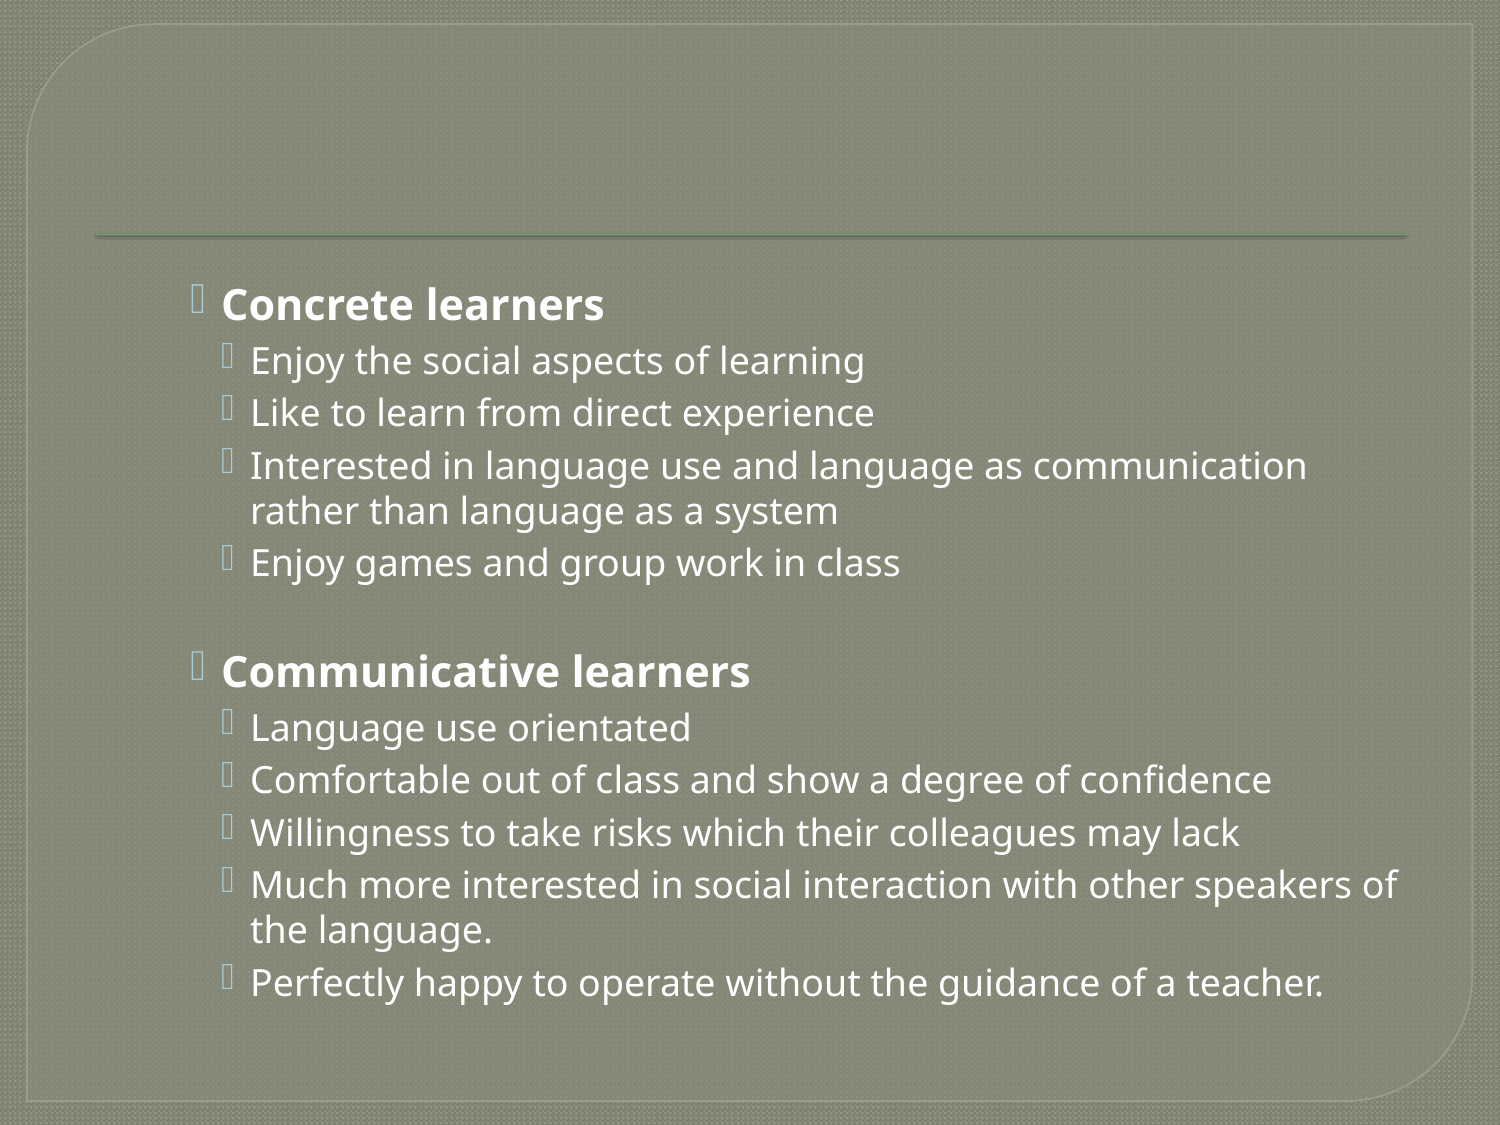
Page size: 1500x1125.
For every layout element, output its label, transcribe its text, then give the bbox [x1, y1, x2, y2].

list Concrete learners Enjoy the social aspects of learning Like to learn from direct experience Interested in language use and language as communication rather than language as a system Enjoy games and group work in class Communicative learners Language use orientated Comfortable out of class and show a degree of confidence Willingness to take risks which their colleagues may lack Much more interested in social interaction with other speakers of the language. Perfectly happy to operate without the guidance of a teacher. [75, 270, 1425, 1013]
